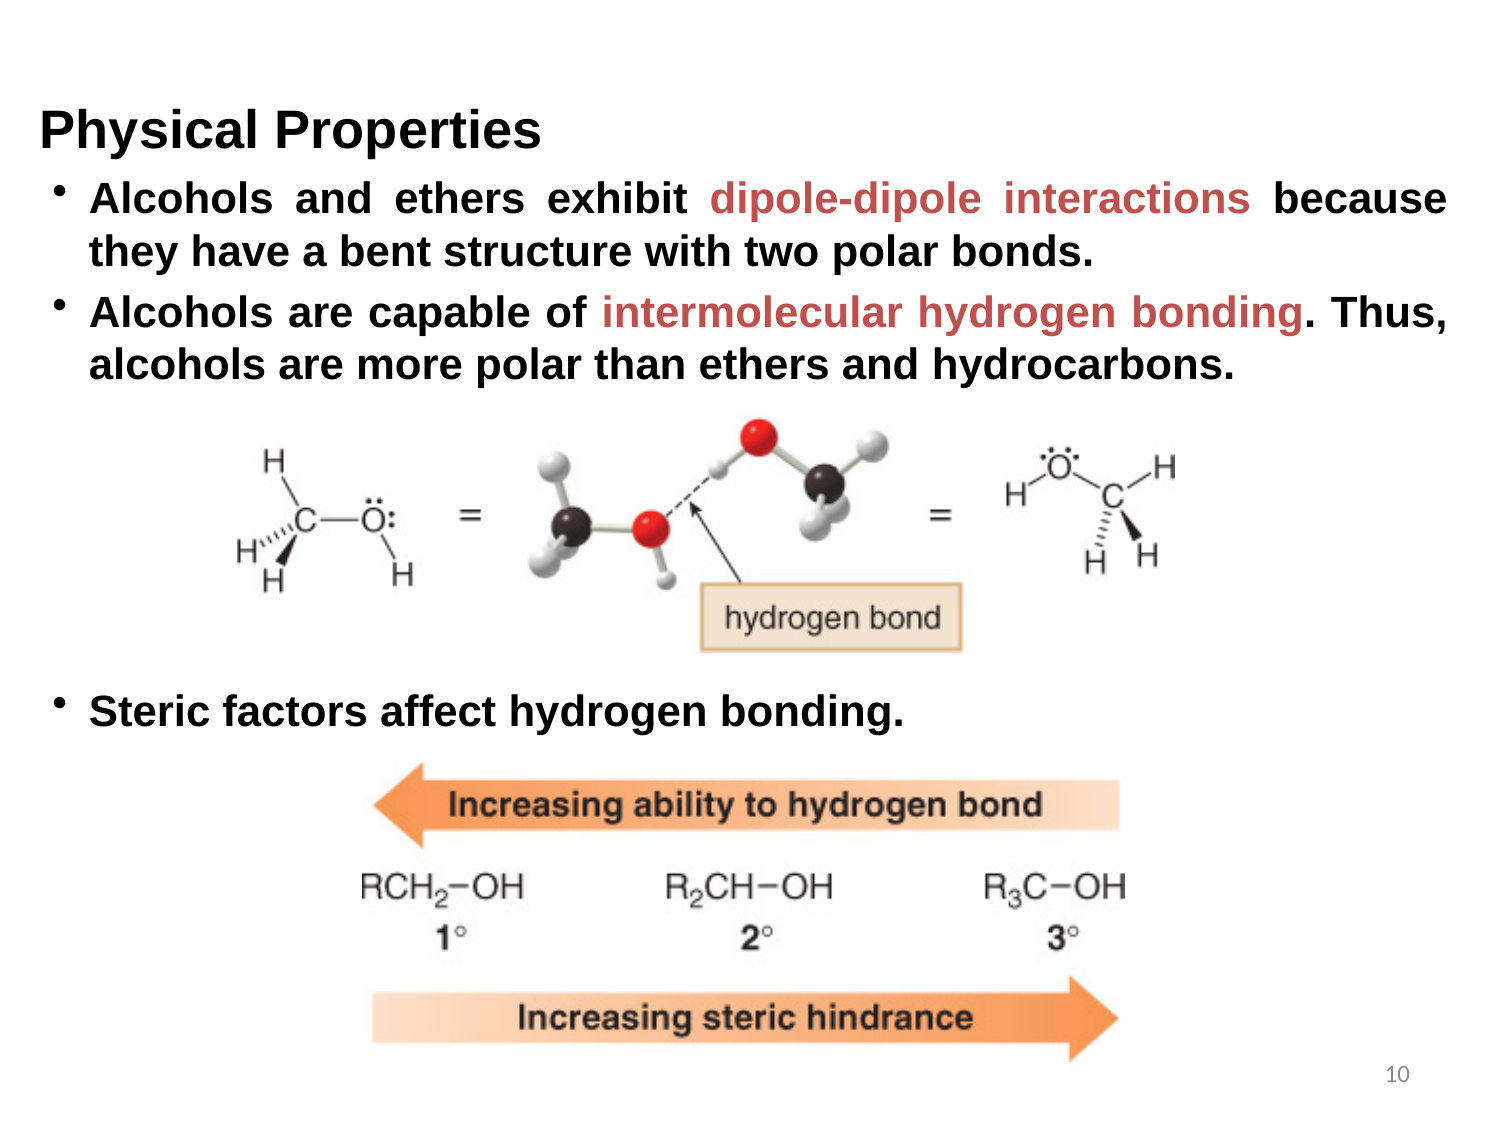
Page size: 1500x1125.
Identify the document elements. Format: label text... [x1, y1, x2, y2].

picture [362, 762, 1126, 1062]
picture [237, 412, 1176, 653]
text_box Steric factors affect hydrogen bonding. [37, 675, 1463, 743]
slide_number 10 [1074, 1042, 1425, 1103]
text_box Alcohols and ethers exhibit dipole-dipole interactions because they have a bent structure with two polar bonds. Alcohols are capable of intermolecular hydrogen bonding. Thus, alcohols are more polar than ethers and hydrocarbons. [37, 168, 1463, 396]
text_box Physical Properties [24, 87, 1463, 168]
